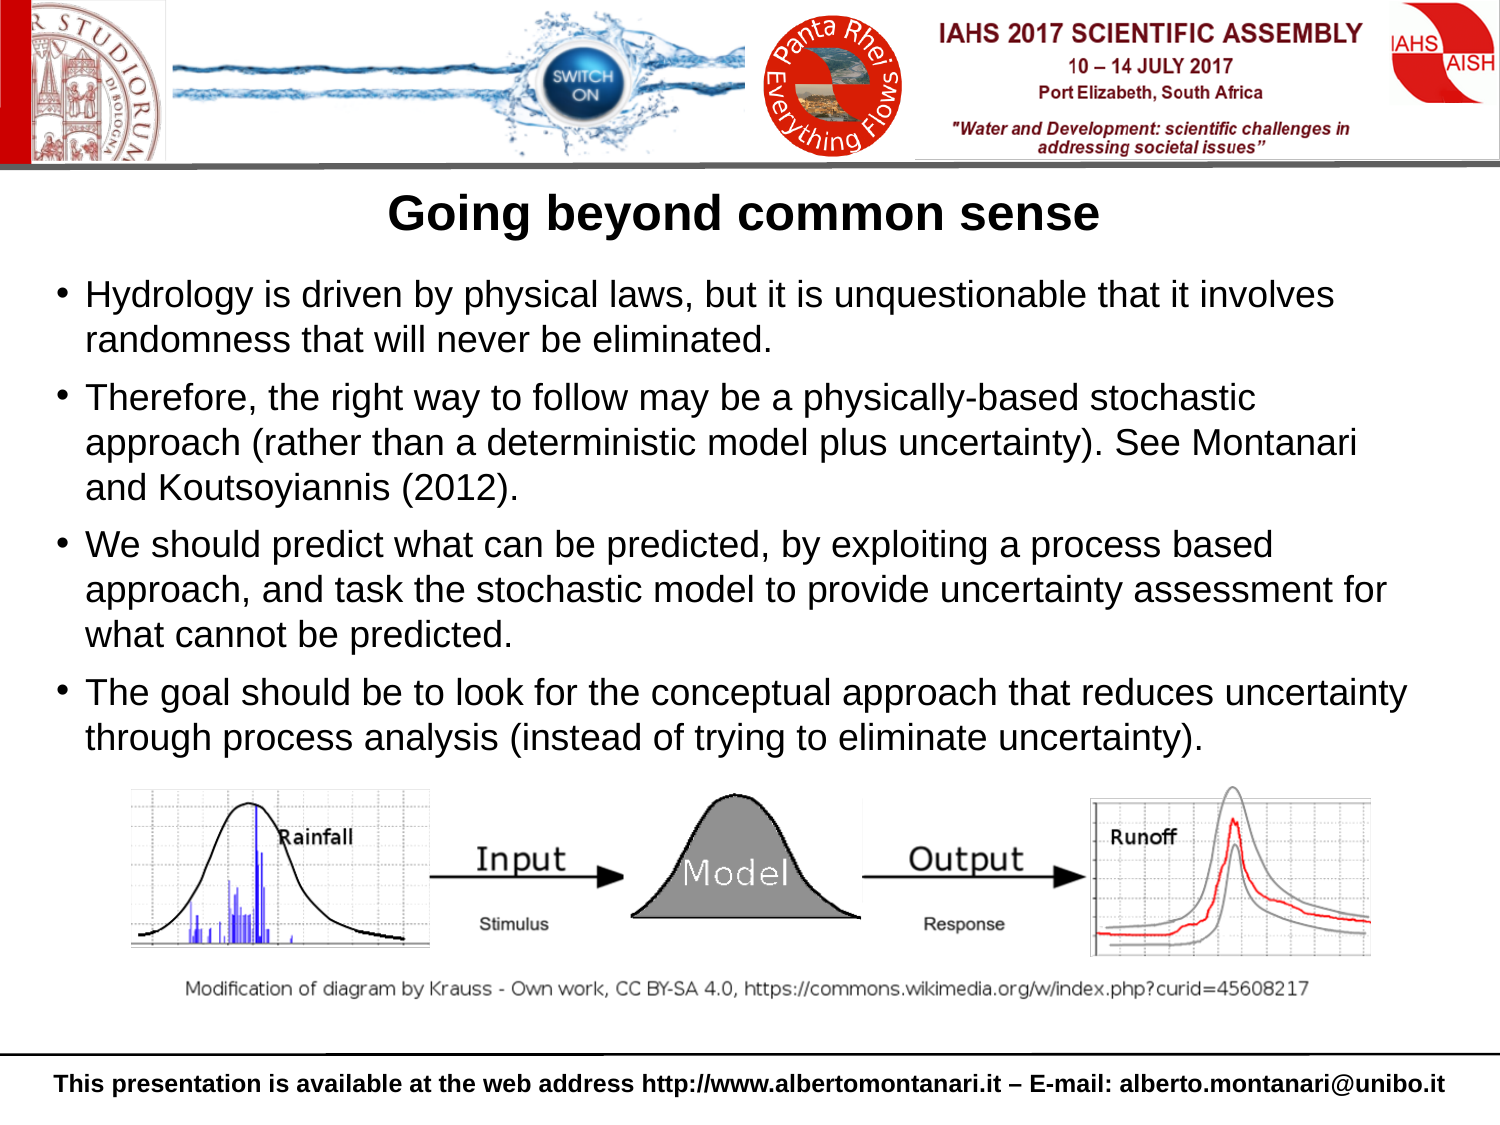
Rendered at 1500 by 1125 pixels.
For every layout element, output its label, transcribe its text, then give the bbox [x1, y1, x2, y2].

text_box Going beyond common sense [41, 172, 1447, 248]
picture [750, 0, 1500, 172]
picture [172, 2, 745, 161]
text_box Hydrology is driven by physical laws, but it is unquestionable that it involves randomness that will never be eliminated. Therefore, the right way to follow may be a physically-based stochastic approach (rather than a deterministic model plus uncertainty). See Montanari and Koutsoyiannis (2012). We should predict what can be predicted, by exploiting a process based approach, and task the stochastic model to provide uncertainty assessment for what cannot be predicted. The goal should be to look for the conceptual approach that reduces uncertainty through process analysis (instead of trying to eliminate uncertainty). [41, 262, 1424, 765]
picture [130, 773, 1372, 1003]
picture [31, 0, 167, 161]
